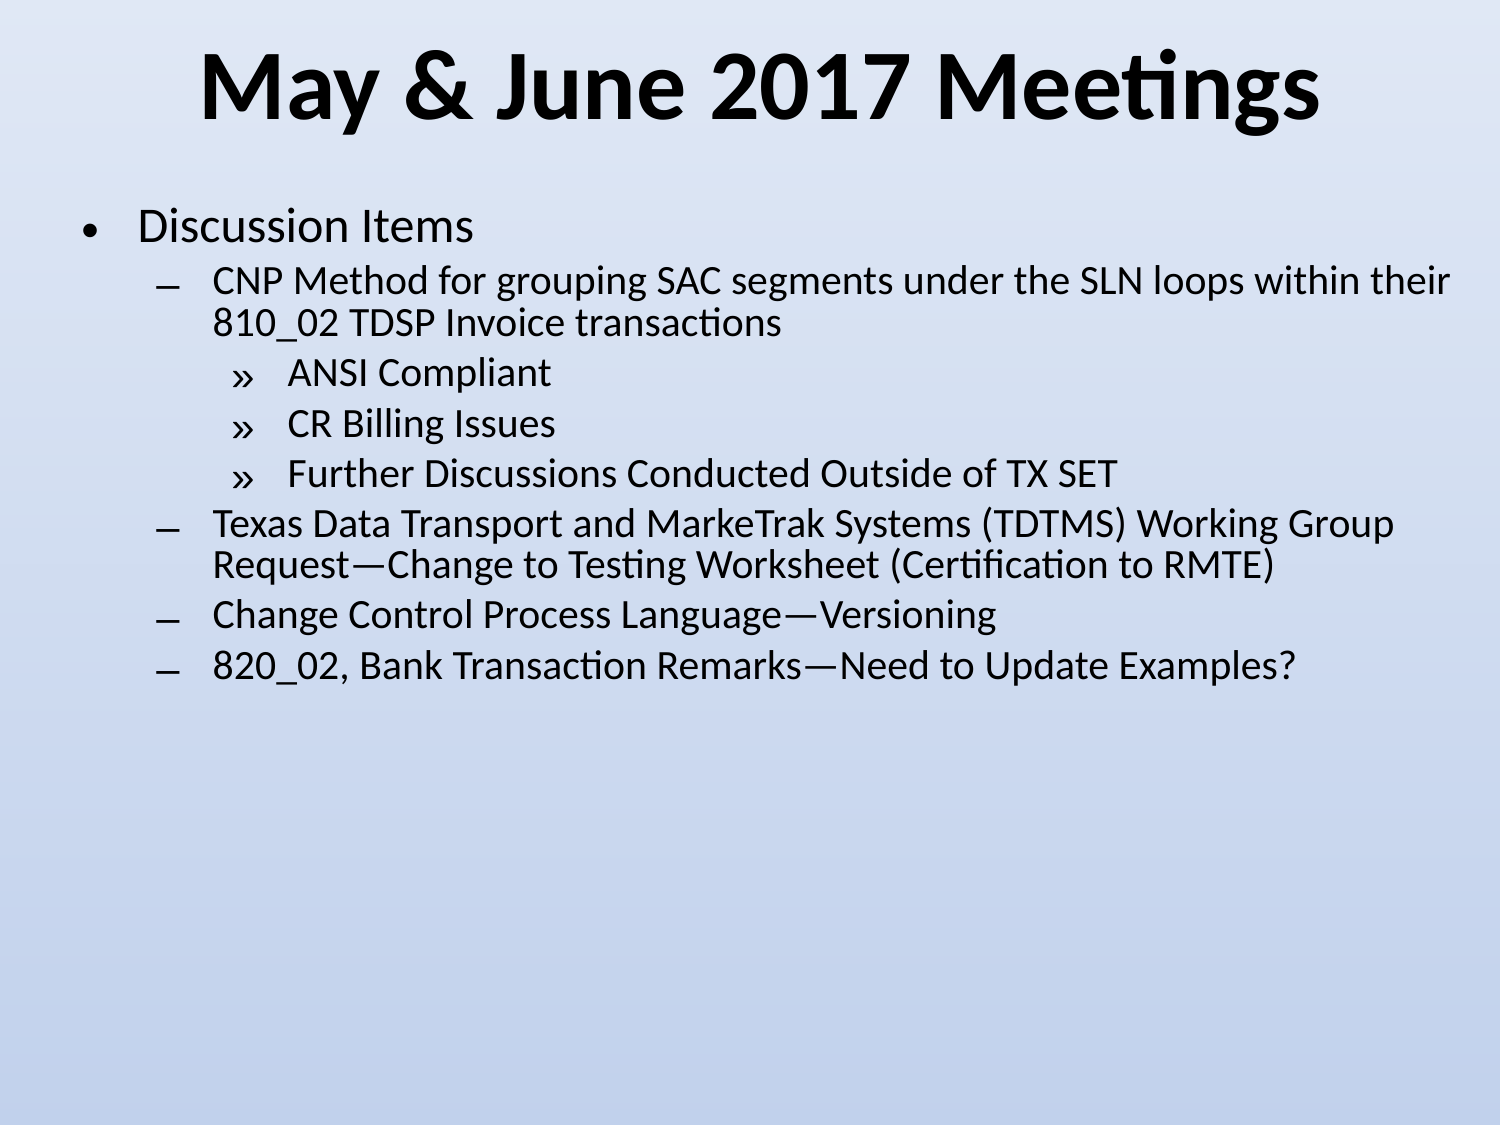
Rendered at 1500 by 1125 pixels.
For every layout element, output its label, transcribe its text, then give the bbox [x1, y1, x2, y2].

text_box Discussion Items CNP Method for grouping SAC segments under the SLN loops within their 810_02 TDSP Invoice transactions ANSI Compliant CR Billing Issues Further Discussions Conducted Outside of TX SET Texas Data Transport and MarkeTrak Systems (TDTMS) Working Group Request—Change to Testing Worksheet (Certification to RMTE) Change Control Process Language—Versioning 820_02, Bank Transaction Remarks—Need to Update Examples? [66, 138, 1468, 1125]
text_box May & June 2017 Meetings [62, 32, 1459, 158]
